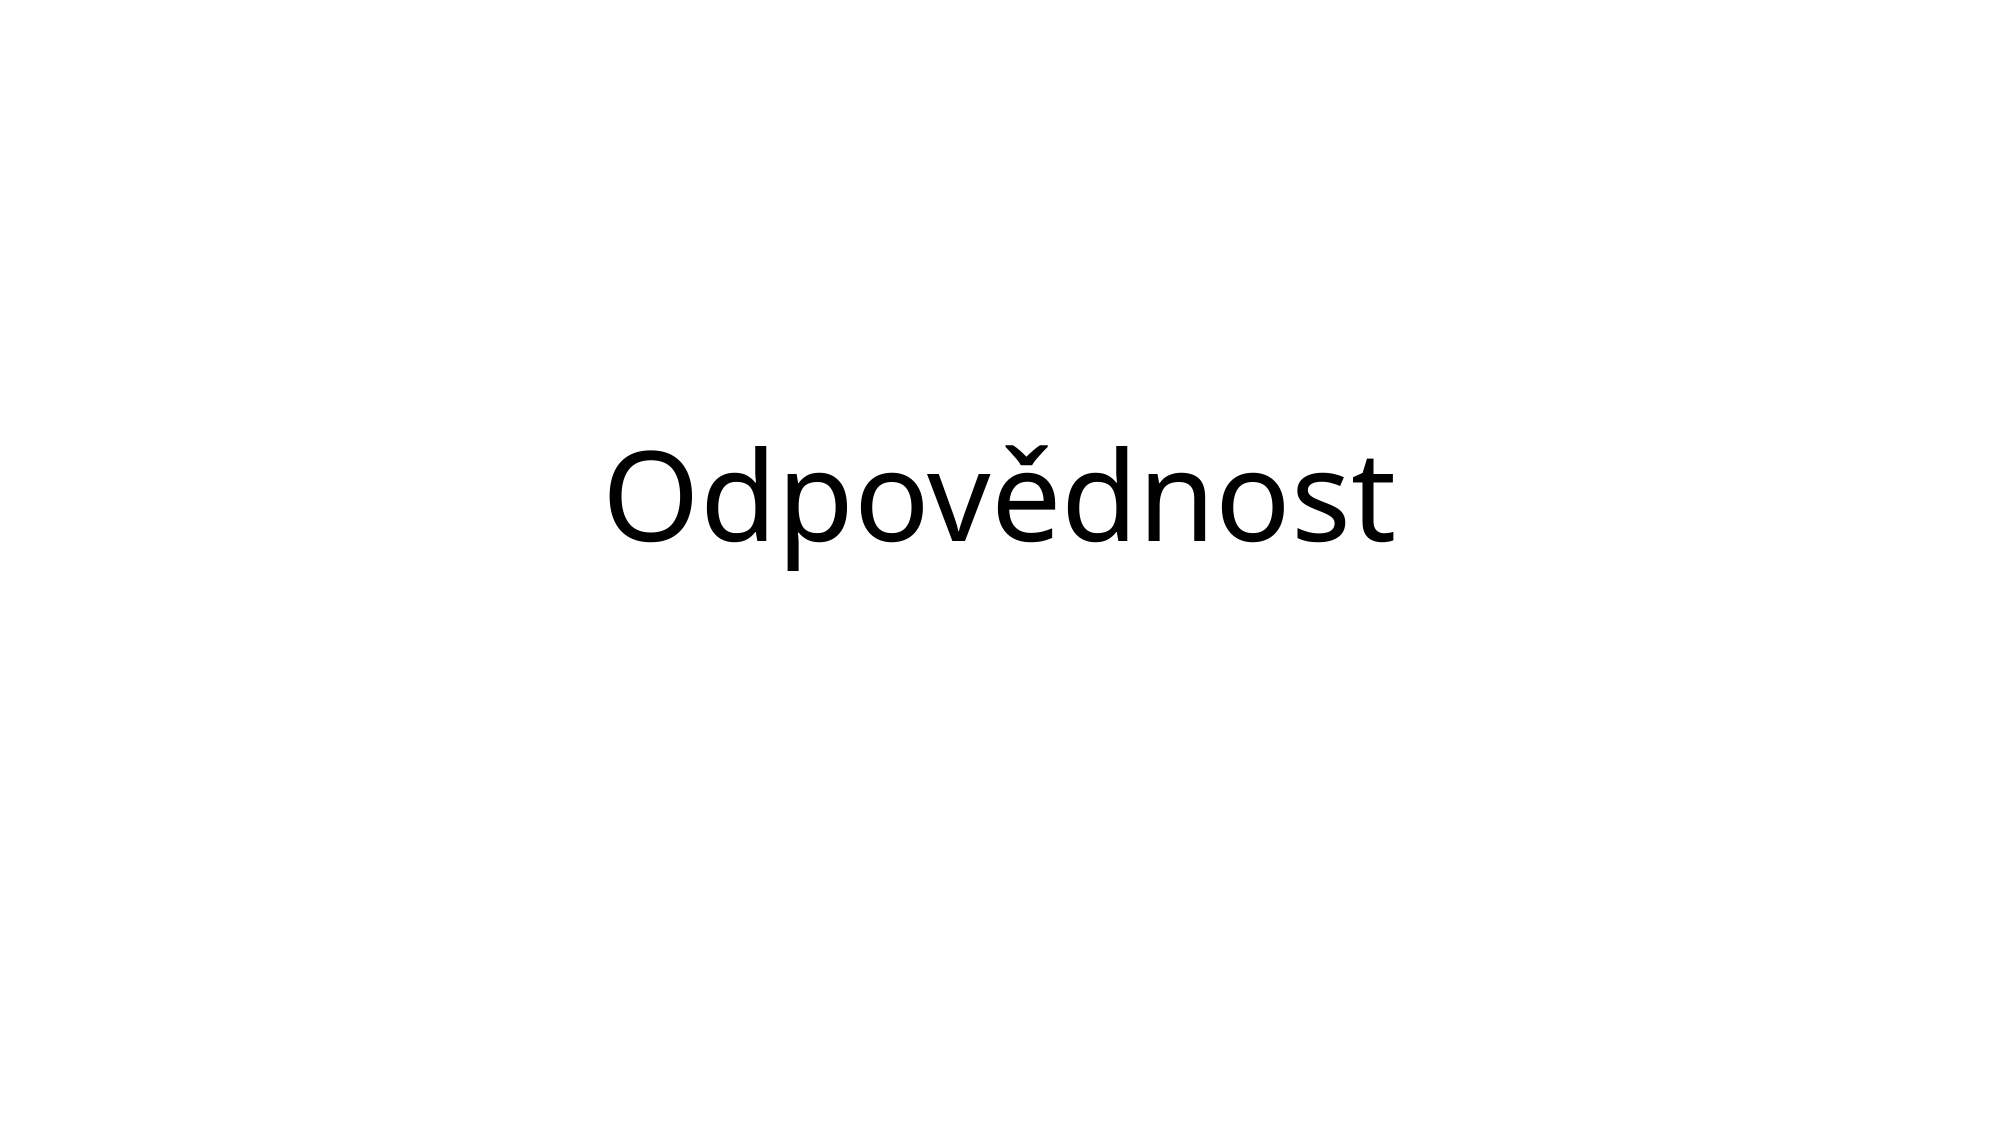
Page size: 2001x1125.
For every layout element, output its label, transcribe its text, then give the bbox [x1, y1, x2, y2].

title Odpovědnost [249, 184, 1750, 576]
